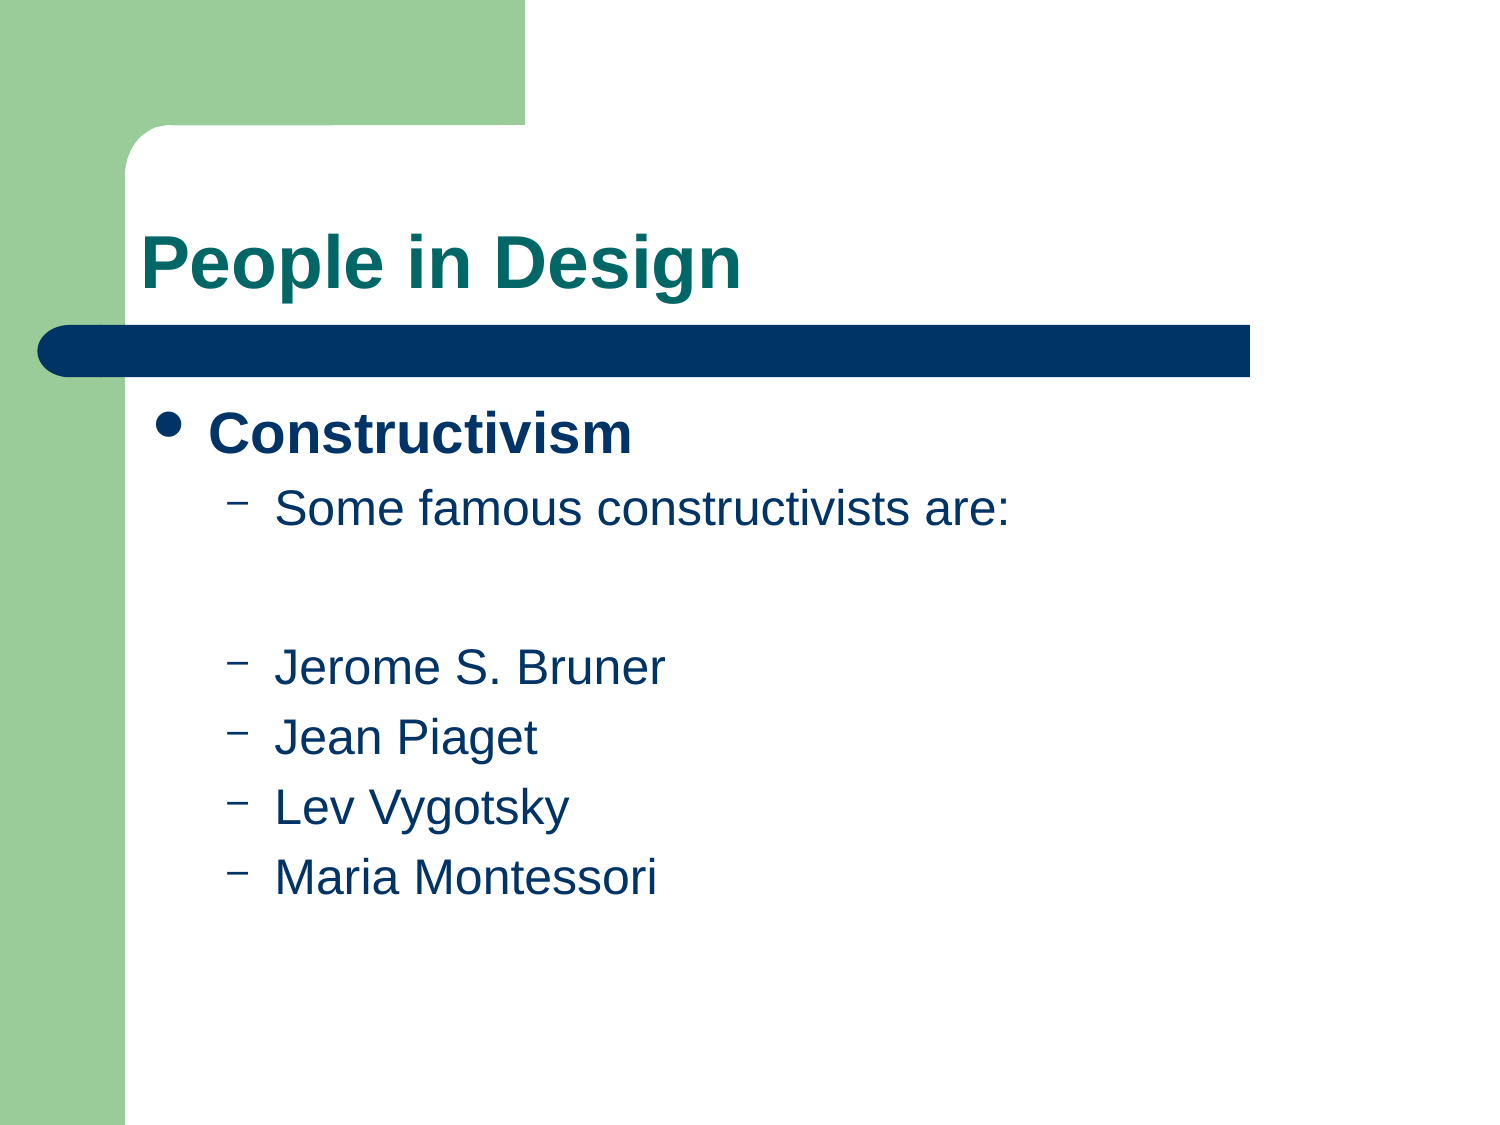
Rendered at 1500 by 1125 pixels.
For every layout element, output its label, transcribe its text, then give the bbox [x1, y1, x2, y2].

list Constructivism Some famous constructivists are: Jerome S. Bruner Jean Piaget Lev Vygotsky Maria Montessori [137, 387, 1400, 999]
title People in Design [124, 124, 1426, 313]
